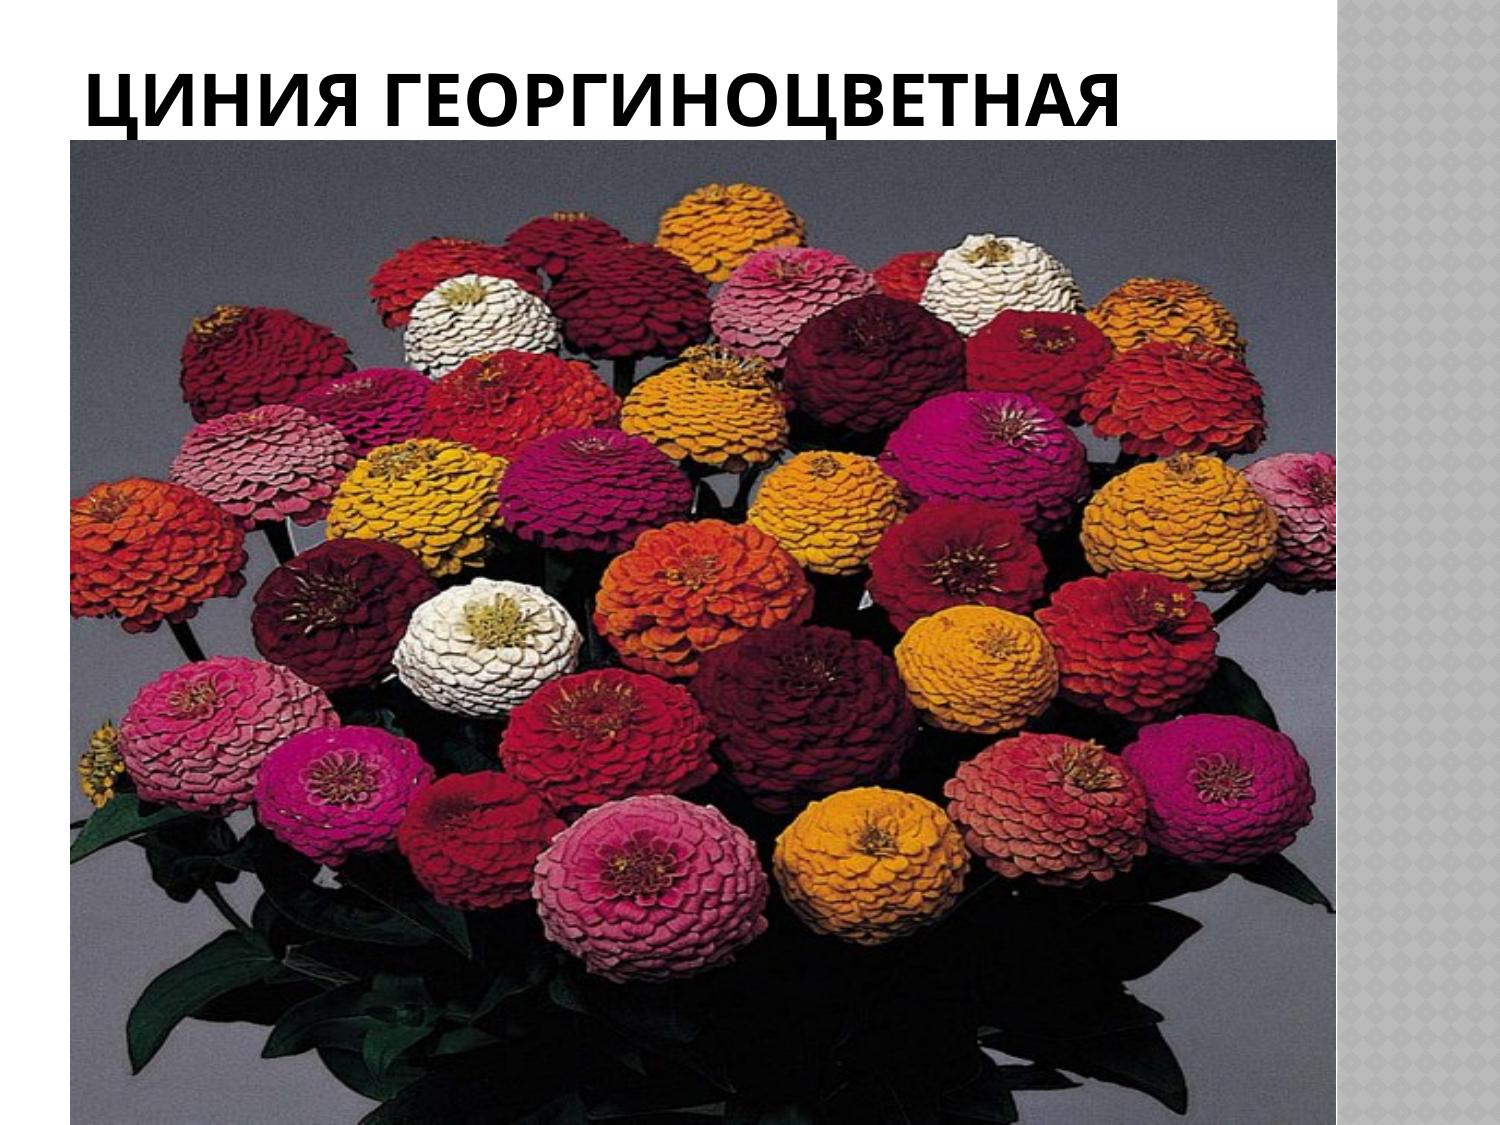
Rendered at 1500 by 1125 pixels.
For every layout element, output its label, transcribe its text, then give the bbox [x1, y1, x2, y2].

title Циния георгиноцветная [75, 52, 1263, 139]
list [69, 140, 1337, 1125]
